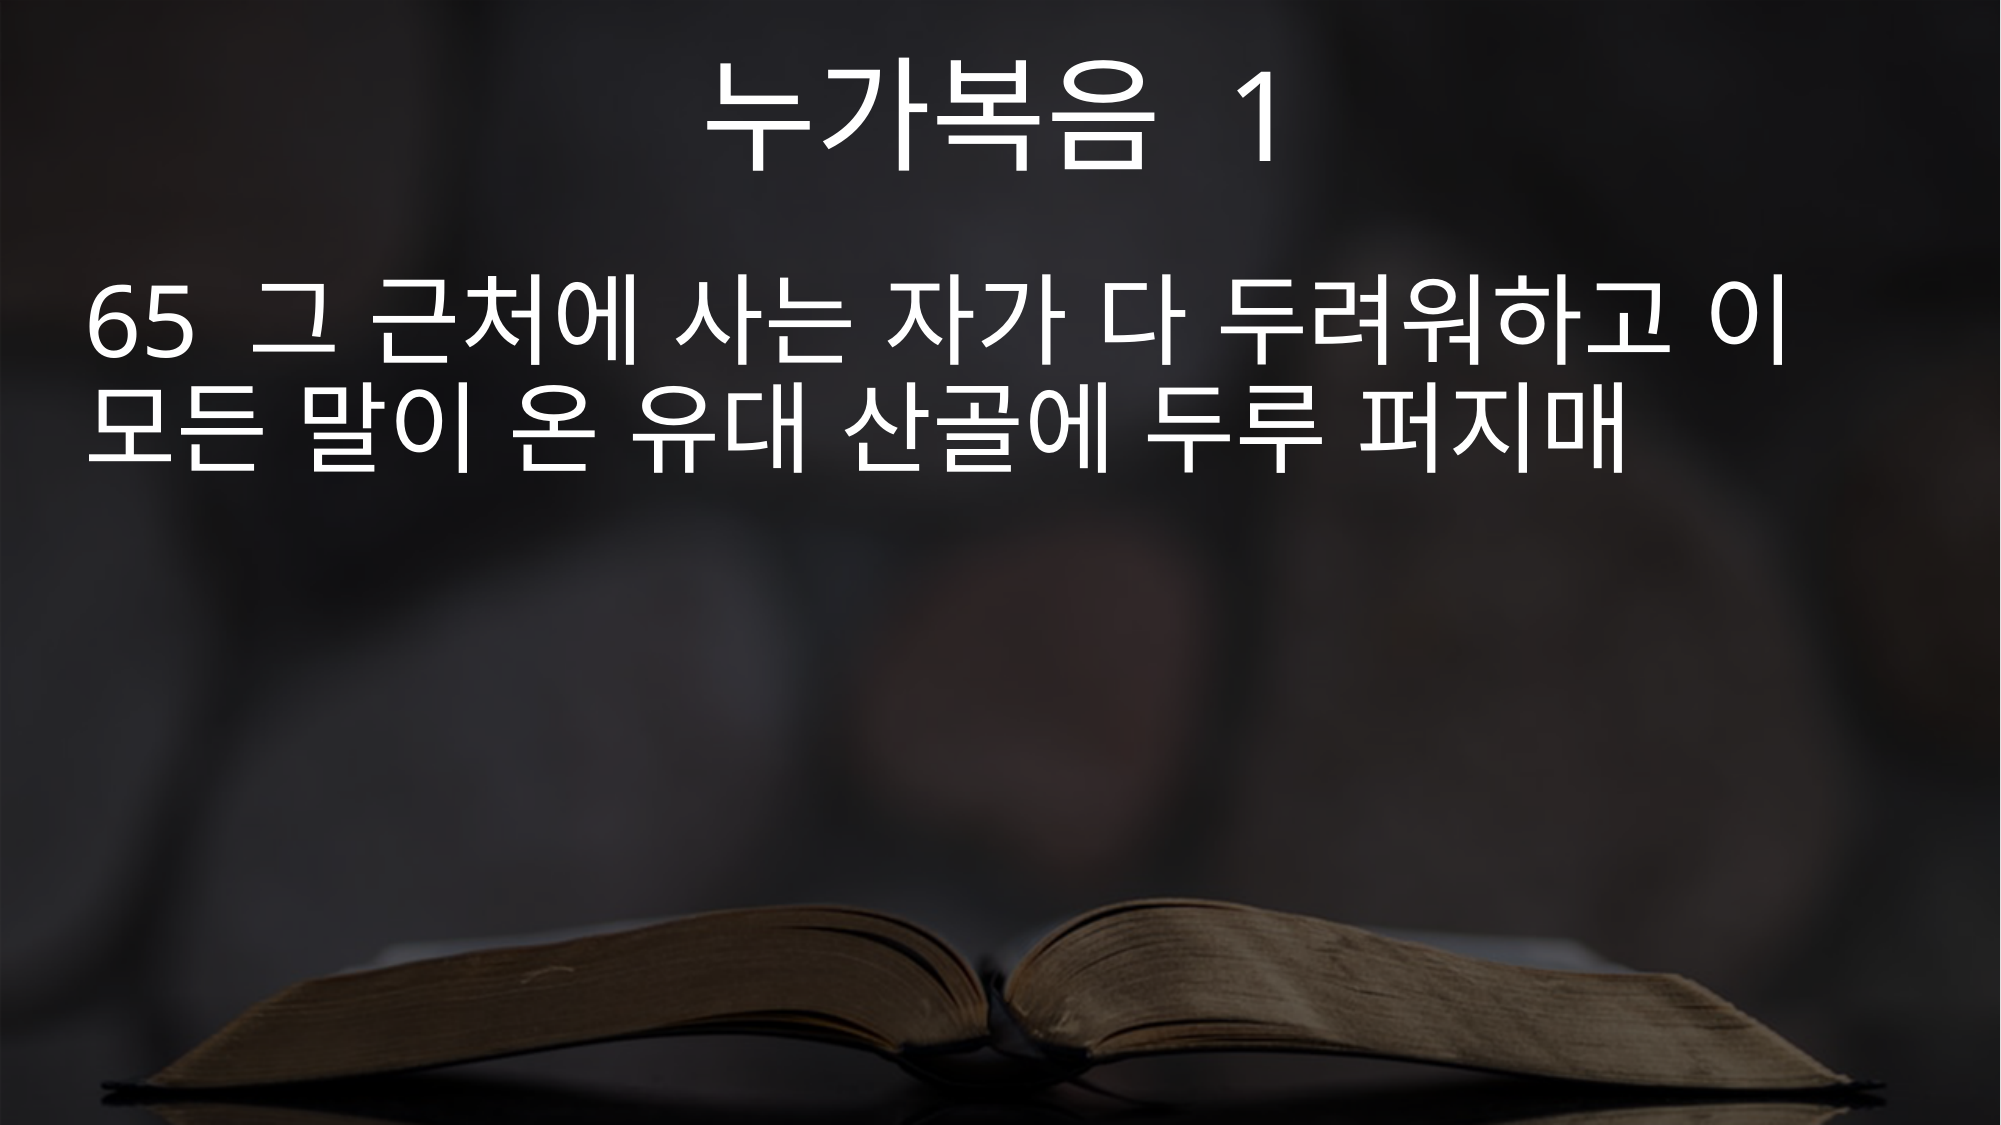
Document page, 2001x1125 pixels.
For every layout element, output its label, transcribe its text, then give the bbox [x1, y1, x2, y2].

picture [0, 0, 2001, 1125]
list 65 그 근처에 사는 자가 다 두려워하고 이 모든 말이 온 유대 산골에 두루 퍼지매 [69, 263, 1953, 423]
footer 누가복음 1 [0, 32, 2000, 192]
